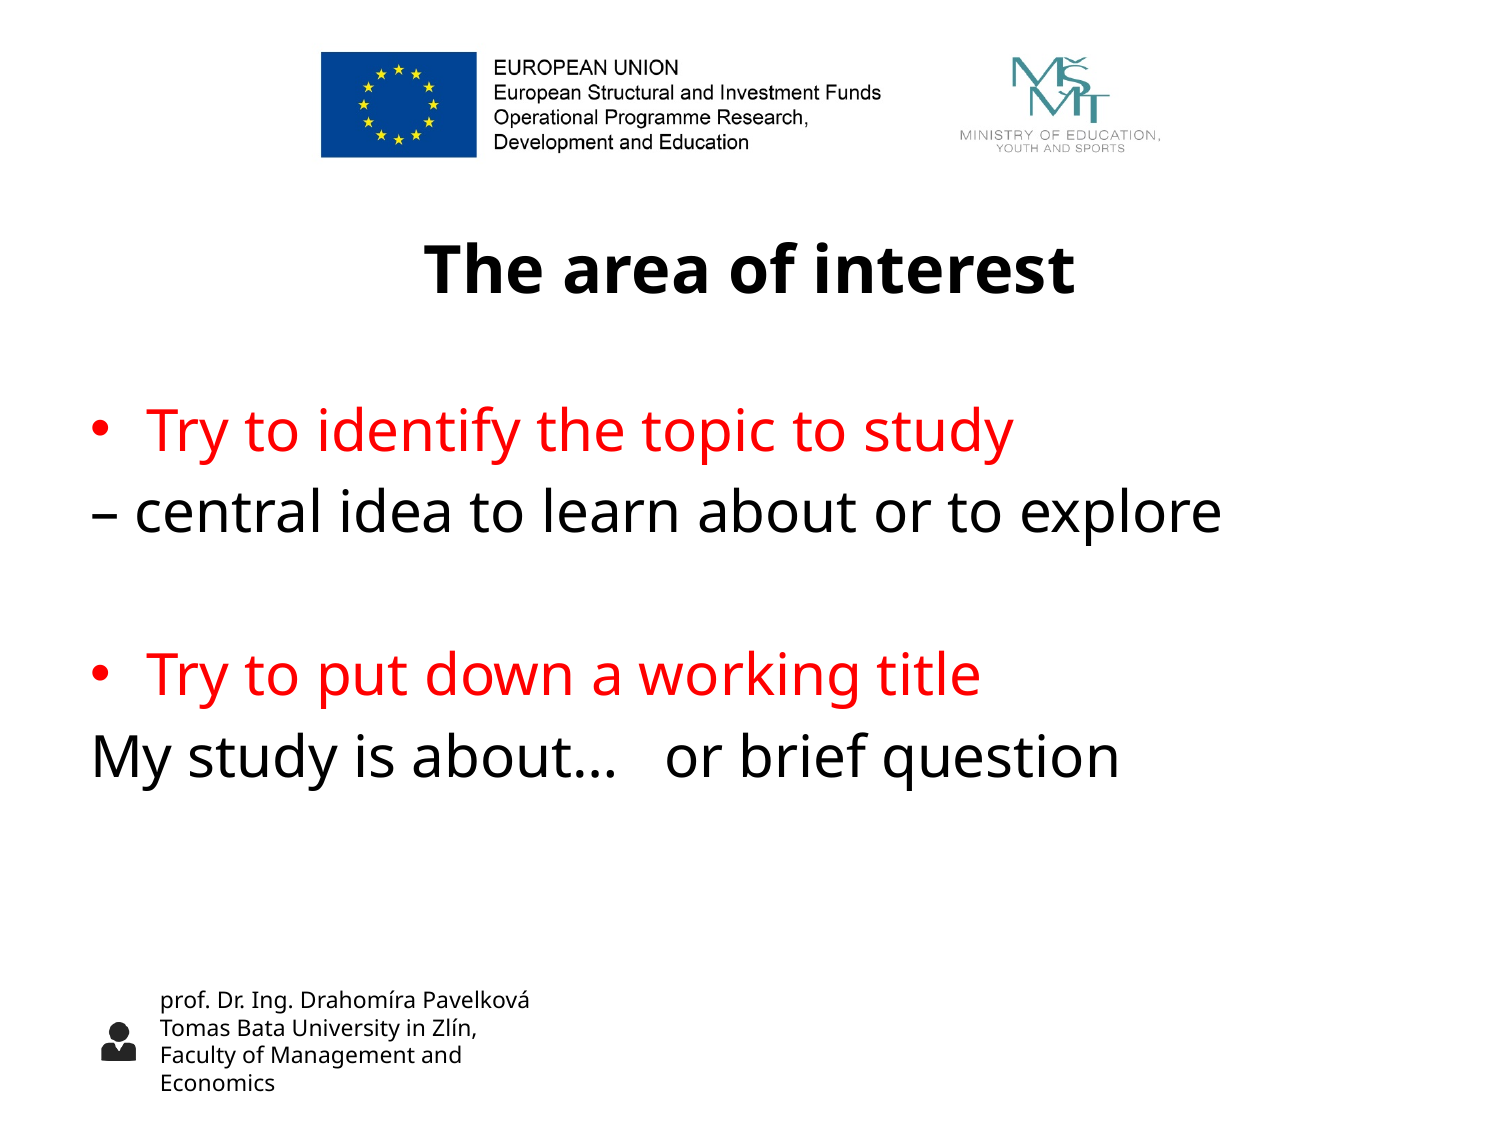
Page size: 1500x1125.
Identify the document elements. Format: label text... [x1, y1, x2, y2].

footer prof. Dr. Ing. Drahomíra Pavelková Tomas Bata University in Zlín, Faculty of Management and Economics [145, 999, 550, 1083]
list Try to identify the topic to study – central idea to learn about or to explore Try to put down a working title My study is about… or brief question [75, 385, 1425, 1005]
picture [101, 1021, 136, 1062]
title The area of interest [75, 219, 1425, 315]
picture [268, 0, 1212, 210]
